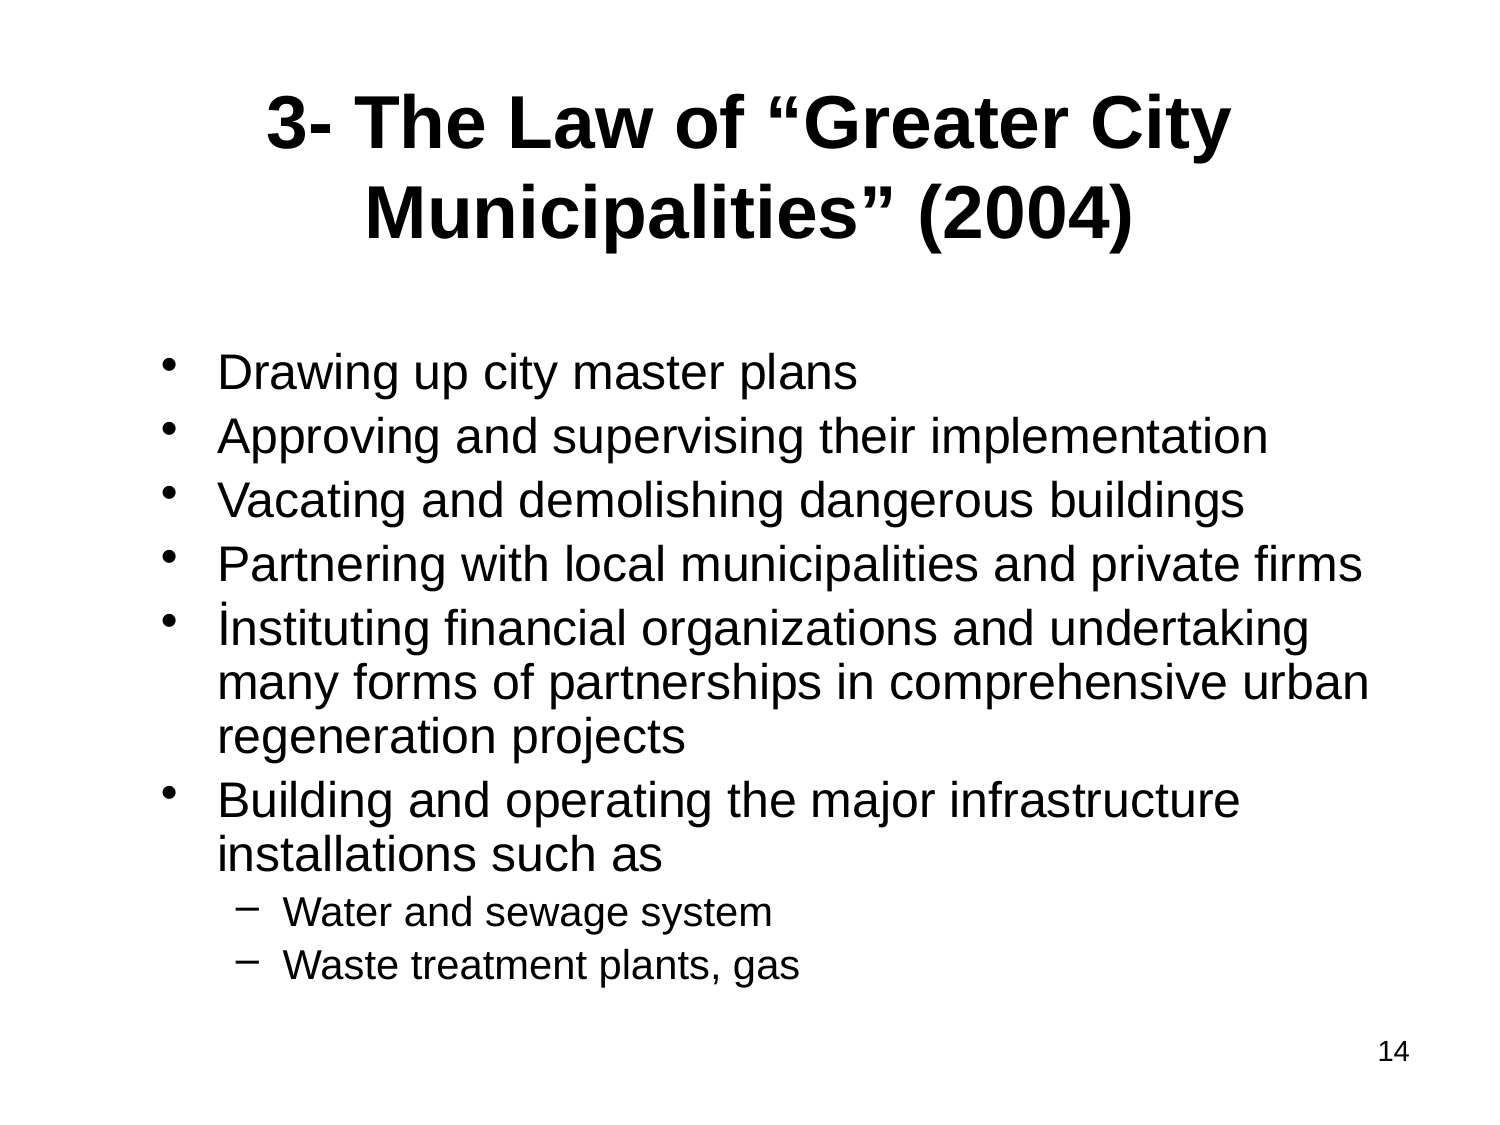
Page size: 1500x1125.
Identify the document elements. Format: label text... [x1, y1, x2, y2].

list Drawing up city master plans Approving and supervising their implementation Vacating and demolishing dangerous buildings Partnering with local municipalities and private firms İnstituting financial organizations and undertaking many forms of partnerships in comprehensive urban regeneration projects Building and operating the major infrastructure installations such as Water and sewage system Waste treatment plants, gas [145, 268, 1448, 1012]
slide_number 14 [1074, 1024, 1426, 1103]
title 3- The Law of “Greater City Municipalities” (2004) [74, 137, 1426, 280]
